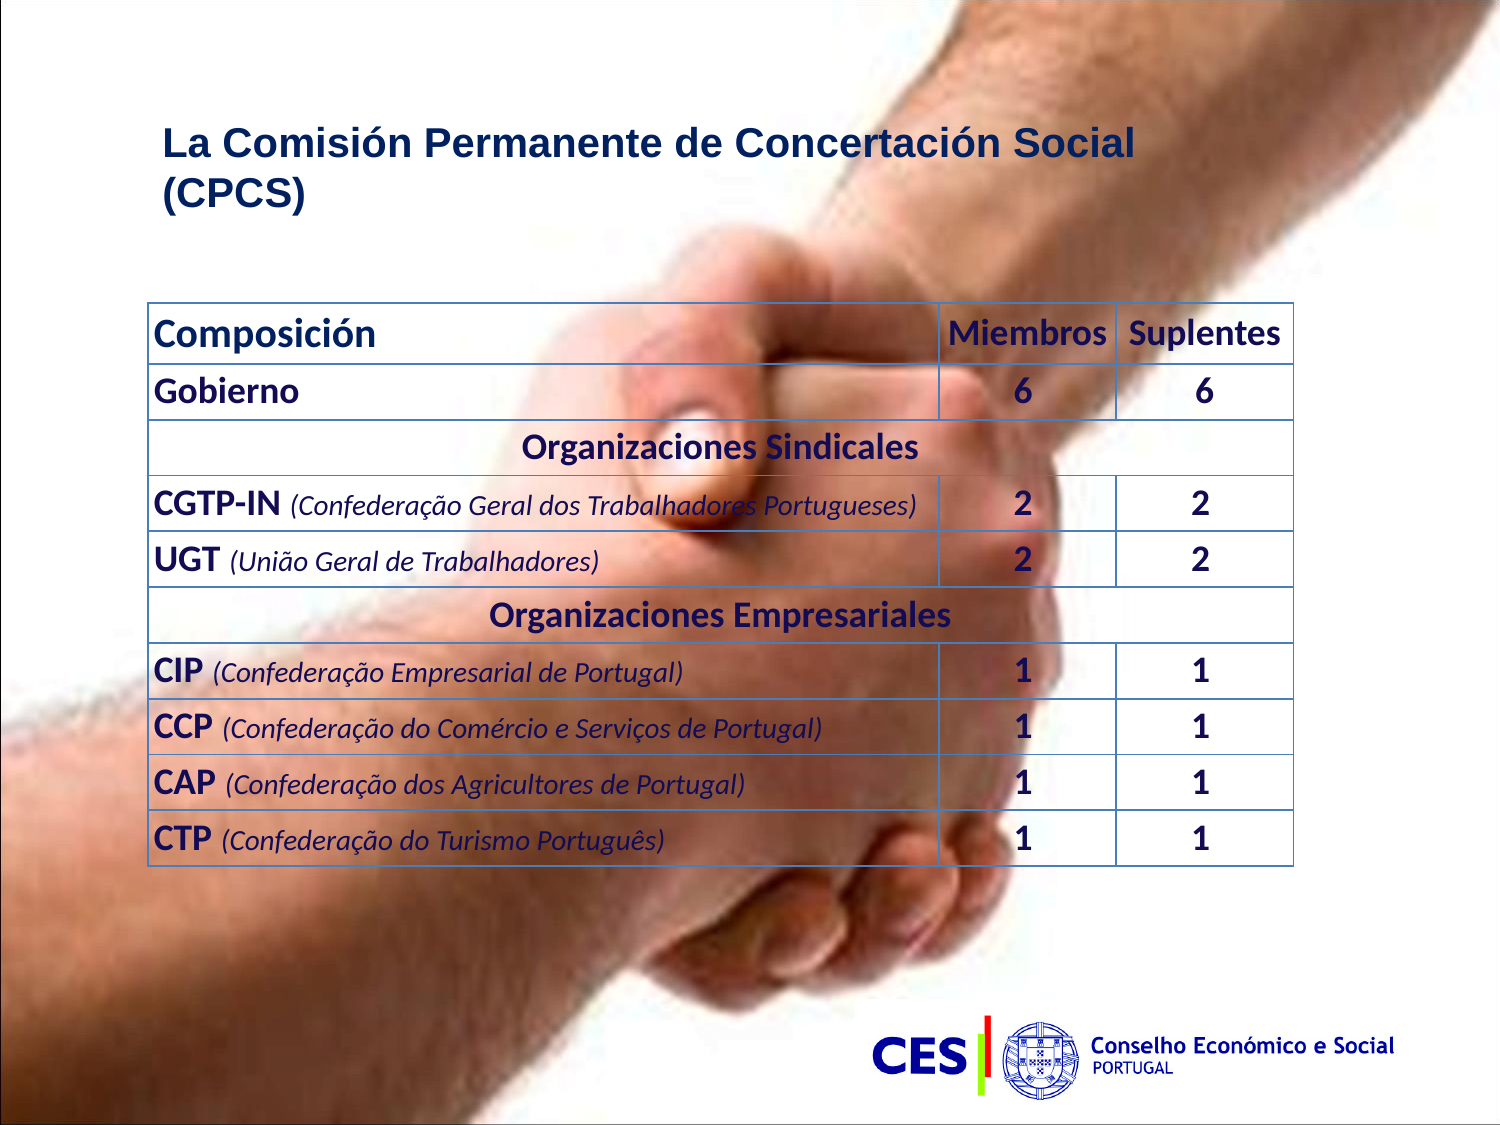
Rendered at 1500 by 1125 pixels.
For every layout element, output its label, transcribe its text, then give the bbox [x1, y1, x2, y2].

table_cell CTP (Confederação do Turismo Português) [149, 811, 938, 865]
table_cell 1 [940, 755, 1115, 809]
table_cell CCP (Confederação do Comércio e Serviços de Portugal) [149, 700, 938, 754]
table_cell UGT (União Geral de Trabalhadores) [149, 532, 938, 586]
text_box La Comisión Permanente de Concertación Social (CPCS) [147, 108, 1151, 223]
table_cell CGTP-IN (Confederação Geral dos Trabalhadores Portugueses) [149, 476, 938, 530]
picture [0, 0, 1500, 1125]
table_cell Gobierno [149, 365, 938, 419]
table_header Miembros [940, 304, 1115, 363]
table_cell 1 [1117, 755, 1293, 809]
table_cell 2 [940, 532, 1115, 586]
table_cell CIP (Confederação Empresarial de Portugal) [149, 644, 938, 698]
table_cell 1 [1117, 811, 1293, 865]
table_cell 1 [940, 644, 1115, 698]
table_cell CAP (Confederação dos Agricultores de Portugal) [149, 755, 938, 809]
table_cell Organizaciones Empresariales [149, 588, 1293, 642]
table_header Composición [149, 304, 938, 363]
table_cell 6 [940, 365, 1115, 419]
table_cell 1 [1117, 644, 1293, 698]
table_header Suplentes [1117, 304, 1293, 363]
table_cell Organizaciones Sindicales [149, 421, 1293, 475]
table_cell 2 [1117, 476, 1293, 530]
table_cell 2 [940, 476, 1115, 530]
table_cell 1 [940, 811, 1115, 865]
table_cell 1 [940, 700, 1115, 754]
table_cell 2 [1117, 532, 1293, 586]
table_cell 1 [1117, 700, 1293, 754]
table_cell 6 [1117, 365, 1293, 419]
